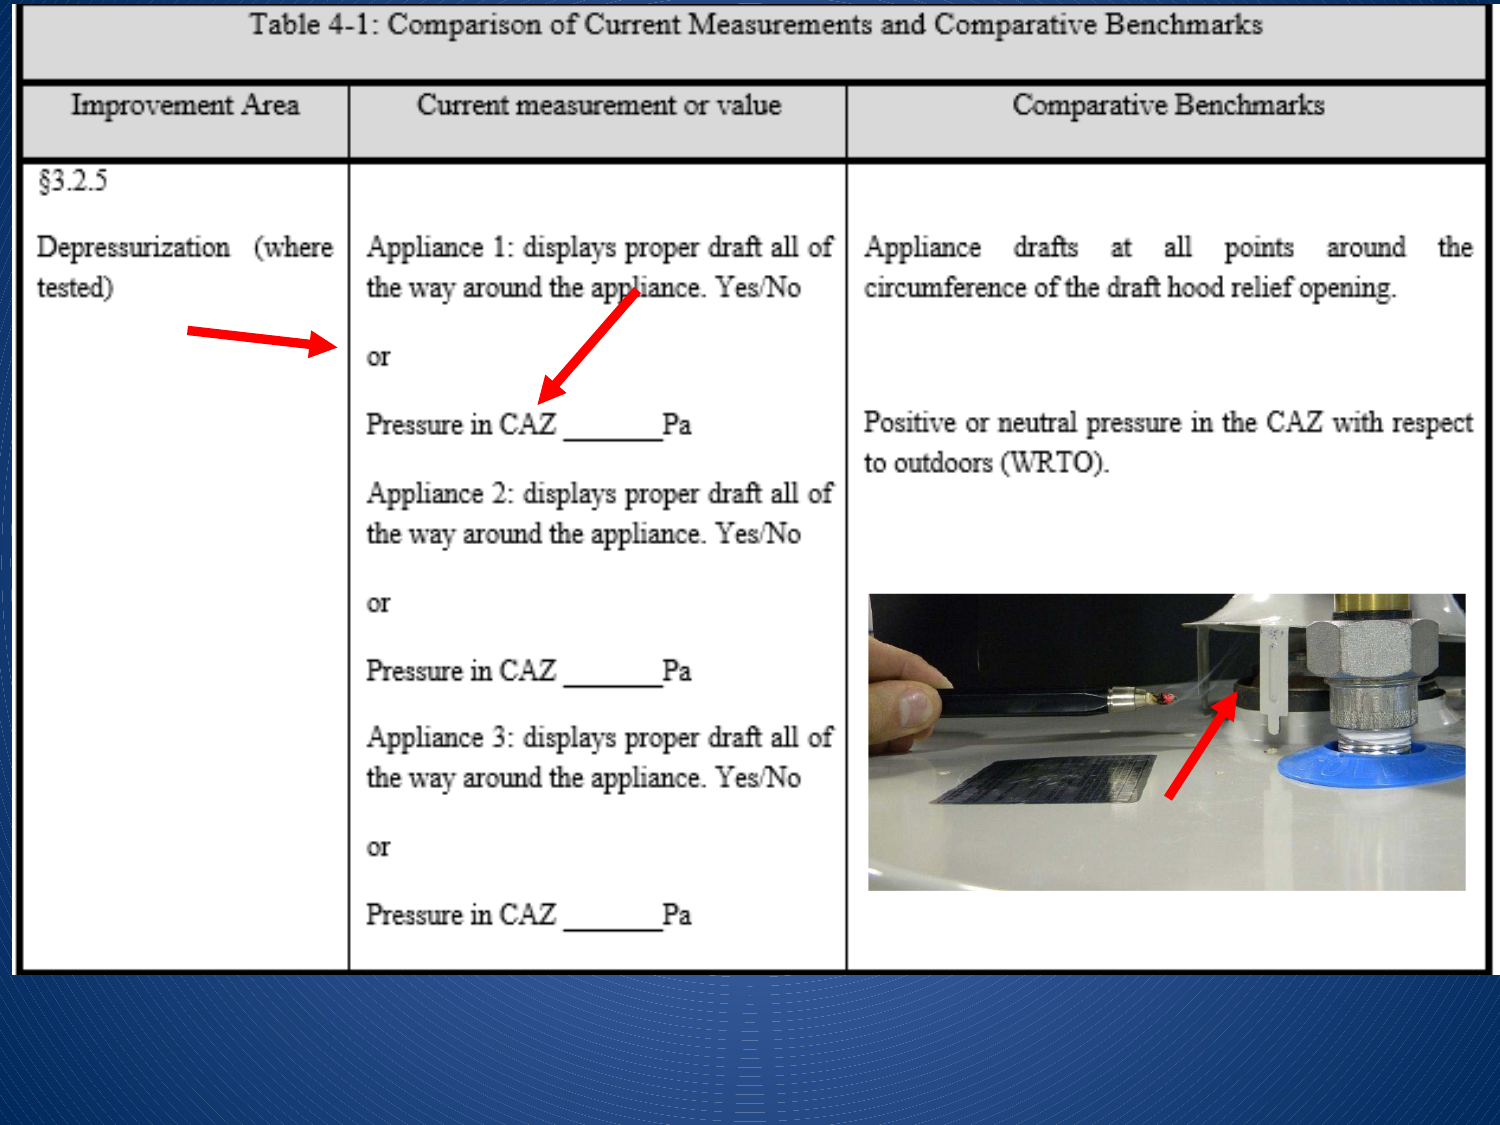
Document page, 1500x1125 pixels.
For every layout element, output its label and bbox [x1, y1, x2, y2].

text_box [1167, 690, 1238, 799]
text_box [187, 330, 338, 348]
list [862, 587, 1474, 902]
picture [12, 3, 1500, 976]
text_box [537, 289, 638, 406]
